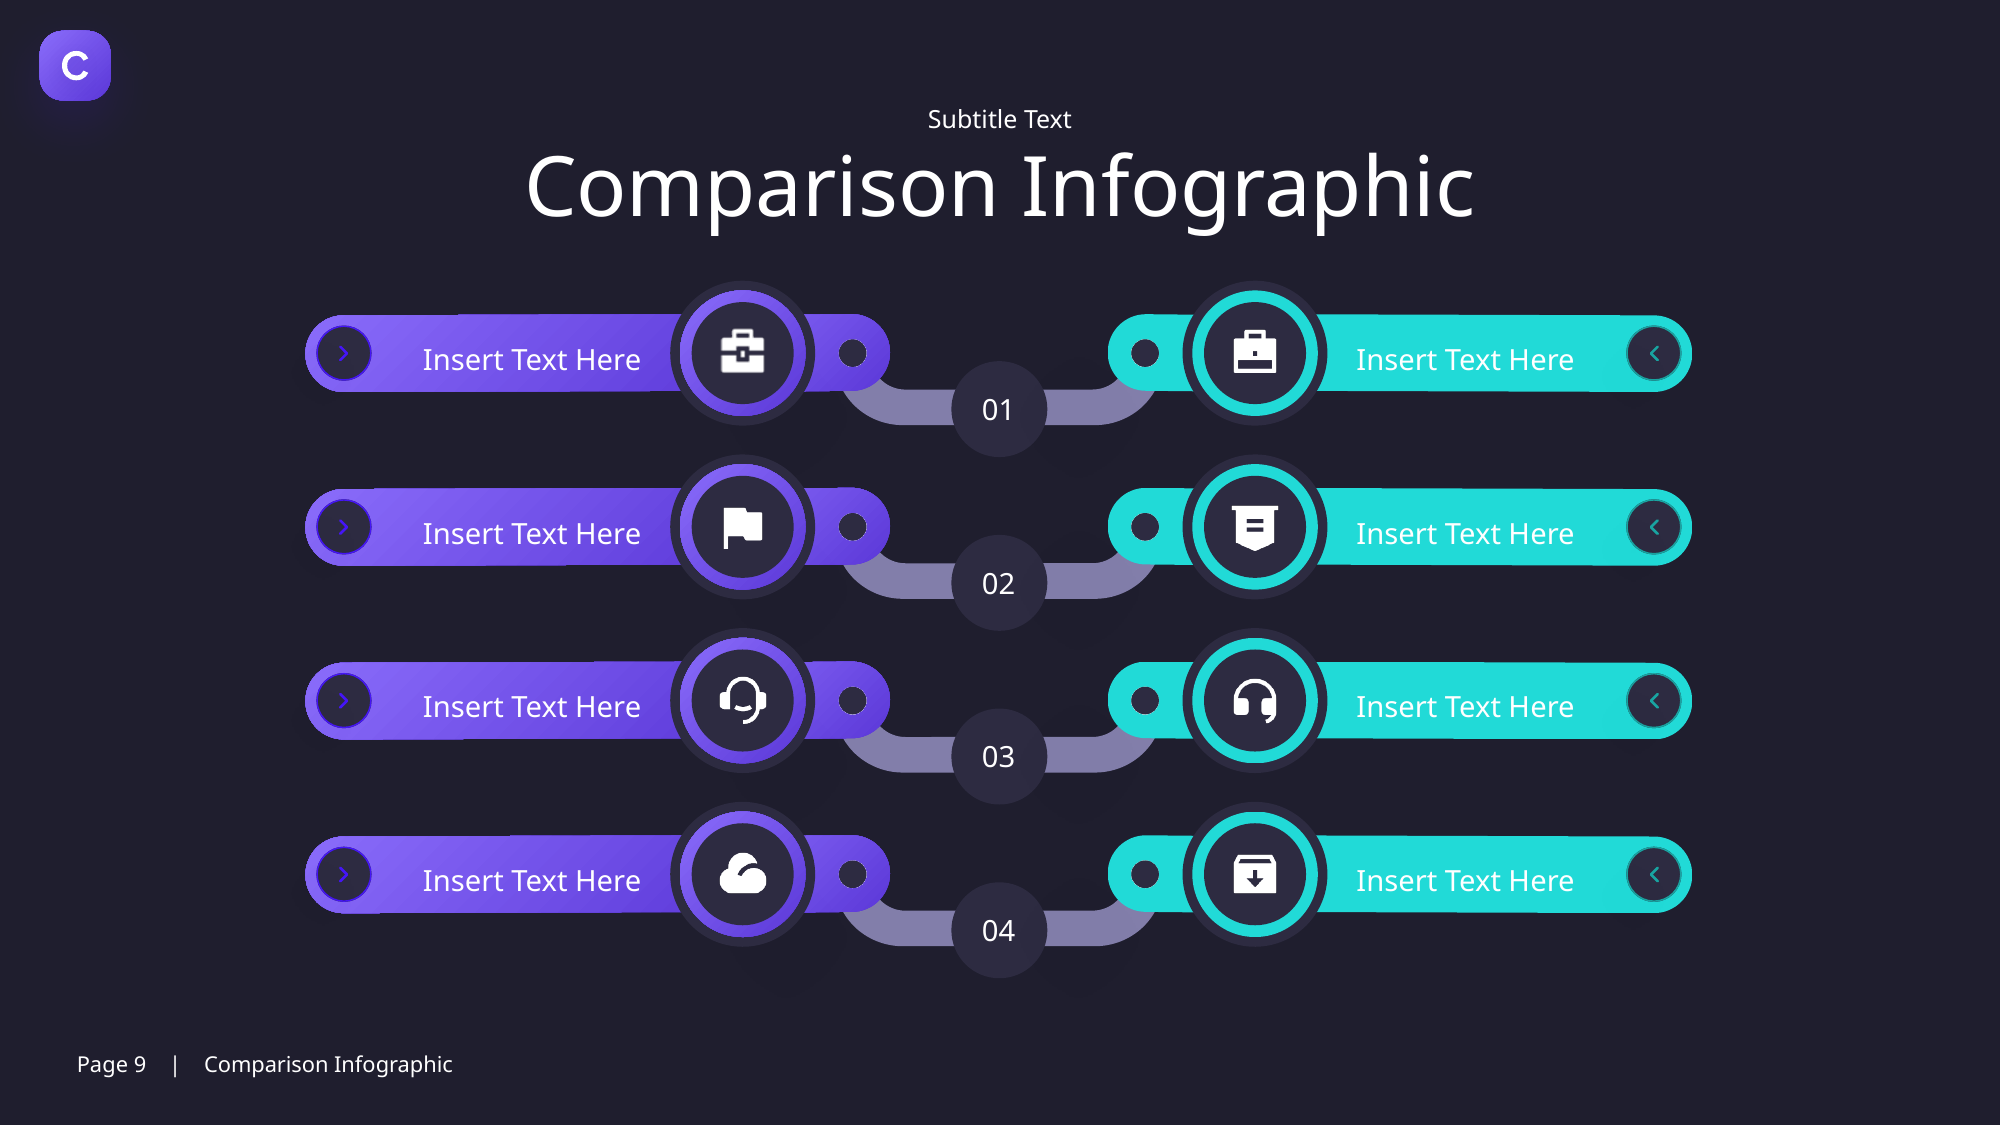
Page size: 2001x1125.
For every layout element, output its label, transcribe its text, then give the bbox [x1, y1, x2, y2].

text_box [1317, 660, 1694, 741]
text_box [304, 487, 680, 567]
text_box Insert Text Here [1341, 323, 1617, 384]
text_box [842, 726, 954, 774]
text_box [1106, 486, 1192, 566]
text_box [678, 463, 807, 591]
text_box [1106, 660, 1192, 740]
text_box [950, 360, 1049, 459]
text_box [805, 313, 892, 393]
text_box [805, 486, 892, 566]
text_box [1106, 313, 1192, 393]
text_box [1191, 636, 1319, 765]
text_box [842, 552, 954, 600]
text_box [950, 881, 1049, 980]
text_box [1045, 552, 1156, 600]
text_box [1130, 512, 1160, 542]
text_box [339, 693, 348, 709]
text_box [716, 500, 769, 553]
text_box 04 [962, 904, 1035, 955]
text_box Insert Text Here [1341, 497, 1617, 558]
text_box [1229, 500, 1282, 553]
text_box [1130, 685, 1160, 716]
text_box [669, 800, 817, 948]
text_box [837, 859, 868, 890]
text_box [1229, 848, 1282, 901]
text_box [1130, 859, 1160, 890]
text_box [1626, 672, 1682, 729]
text_box Subtitle Text [912, 96, 1087, 142]
text_box [843, 900, 954, 948]
text_box [669, 627, 817, 775]
text_box [805, 834, 892, 914]
text_box [690, 822, 795, 927]
text_box [669, 279, 817, 427]
text_box [1626, 325, 1682, 381]
text_box Insert Text Here [381, 497, 657, 558]
text_box [678, 810, 807, 939]
text_box [1318, 487, 1694, 567]
text_box [1318, 313, 1694, 393]
text_box [716, 327, 769, 380]
text_box [1181, 453, 1329, 601]
text_box [1045, 379, 1156, 427]
text_box 02 [962, 557, 1035, 608]
text_box [304, 313, 680, 393]
text_box [1191, 289, 1319, 417]
text_box [1044, 726, 1155, 774]
text_box [316, 325, 372, 381]
text_box Comparison Infographic [450, 125, 1550, 240]
text_box [1181, 279, 1329, 427]
text_box [716, 848, 769, 901]
text_box [1229, 327, 1282, 380]
text_box [316, 672, 372, 729]
text_box [669, 453, 817, 601]
text_box [1650, 345, 1659, 361]
text_box [1202, 301, 1308, 406]
text_box [1130, 338, 1160, 368]
text_box [1202, 648, 1308, 753]
text_box [678, 636, 807, 765]
text_box [1181, 800, 1329, 948]
text_box [1650, 693, 1659, 709]
text_box Insert Text Here [381, 670, 657, 732]
text_box [1181, 627, 1329, 775]
text_box [339, 866, 348, 883]
text_box [339, 345, 348, 361]
text_box Insert Text Here [381, 323, 657, 384]
text_box [950, 707, 1049, 806]
text_box [304, 834, 680, 915]
text_box Insert Text Here [381, 844, 657, 905]
text_box [837, 512, 868, 542]
text_box [806, 660, 892, 740]
text_box [678, 289, 807, 417]
text_box Insert Text Here [1341, 670, 1617, 732]
text_box [1626, 499, 1682, 555]
text_box [690, 474, 795, 579]
text_box [1202, 474, 1308, 579]
text_box [1191, 810, 1319, 939]
text_box [316, 846, 372, 902]
text_box [1106, 834, 1192, 914]
text_box Insert Text Here [1341, 844, 1617, 905]
text_box [842, 379, 954, 427]
text_box [950, 533, 1049, 632]
text_box [1229, 674, 1282, 727]
text_box [837, 685, 868, 716]
text_box [316, 499, 372, 555]
text_box [1650, 866, 1659, 883]
text_box [690, 648, 795, 753]
text_box [304, 660, 680, 741]
text_box 01 [962, 383, 1035, 434]
text_box [1626, 846, 1682, 902]
text_box [1650, 519, 1659, 535]
text_box [1318, 834, 1694, 915]
text_box [1191, 463, 1319, 591]
text_box [690, 301, 795, 406]
text_box [339, 519, 348, 535]
text_box [837, 338, 868, 368]
text_box [1044, 900, 1155, 948]
text_box [1202, 822, 1308, 927]
text_box 03 [962, 731, 1035, 781]
text_box [716, 674, 769, 727]
